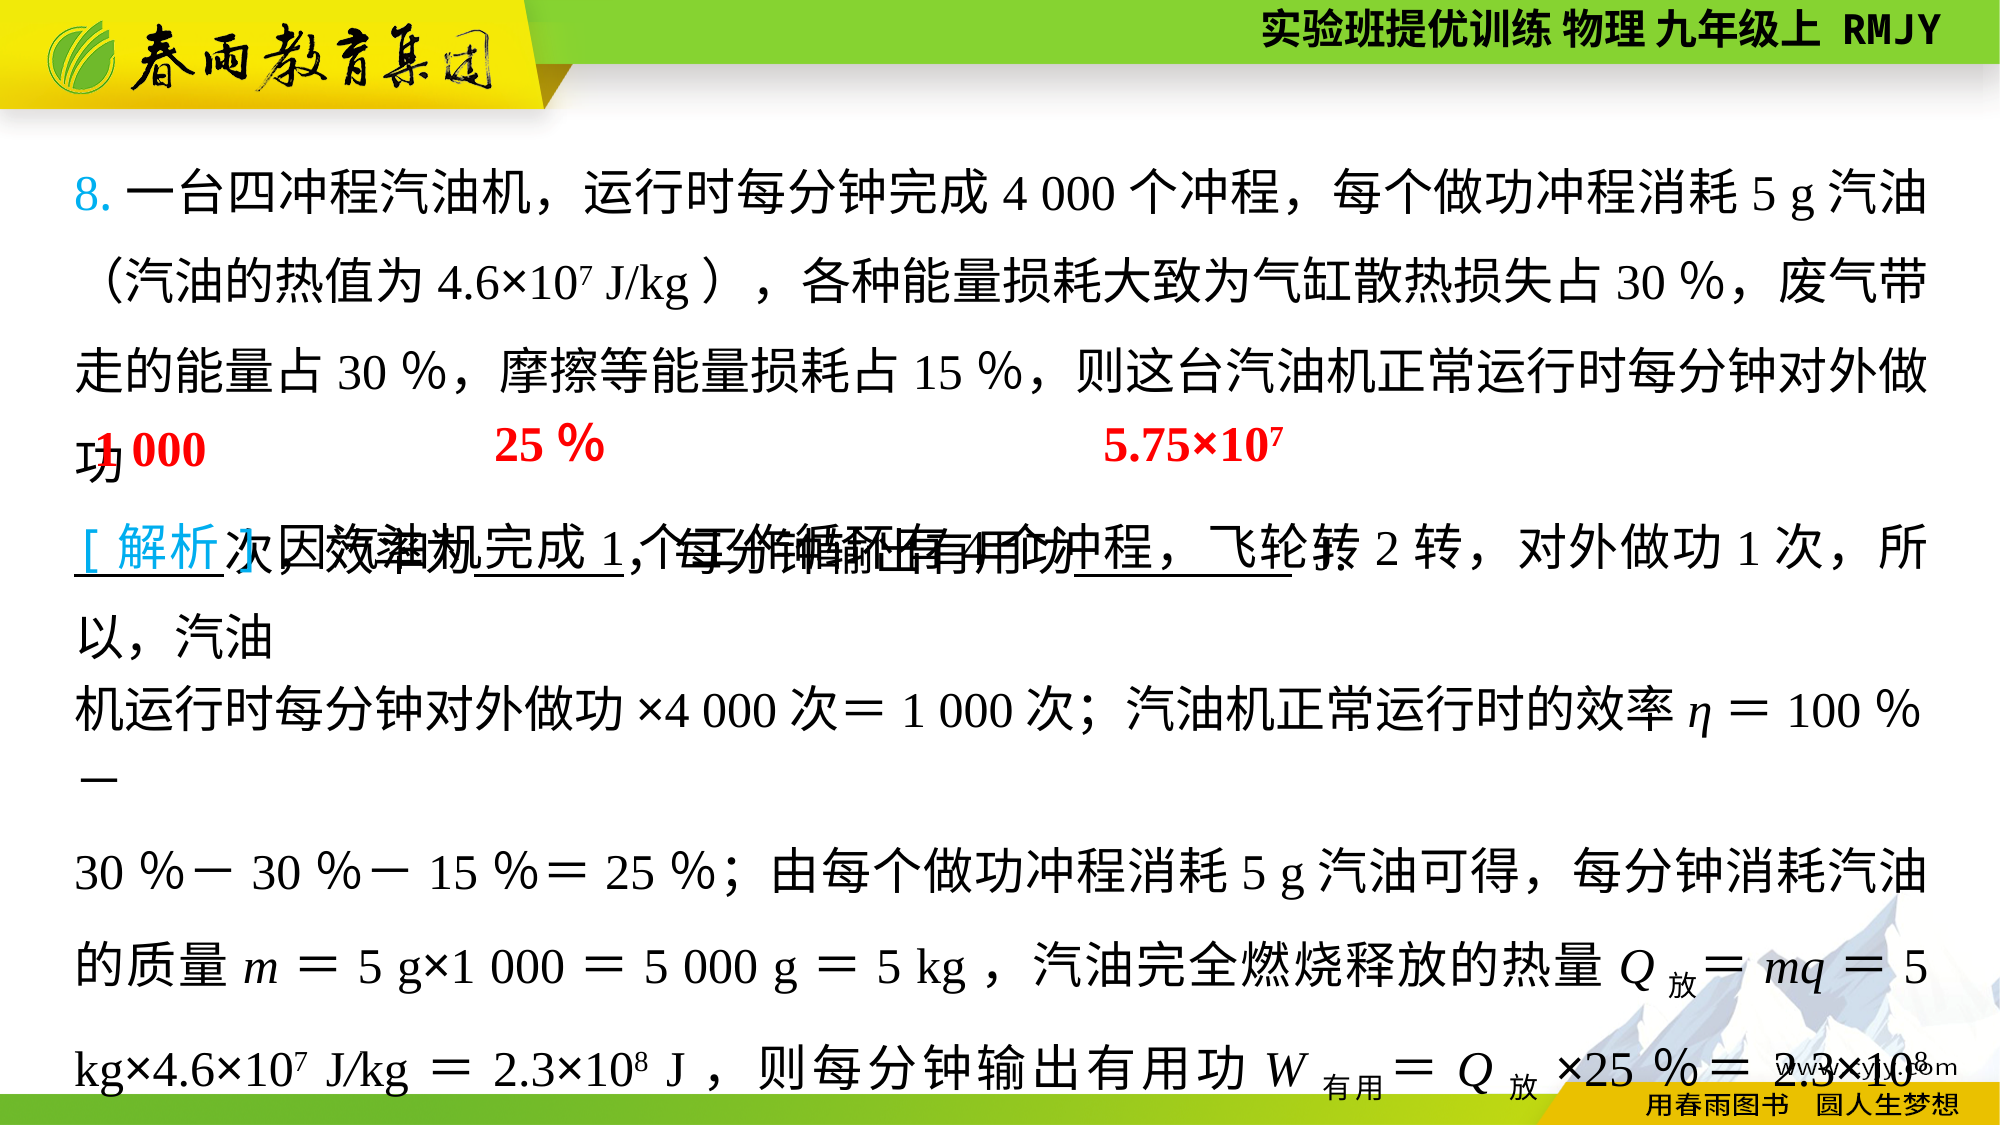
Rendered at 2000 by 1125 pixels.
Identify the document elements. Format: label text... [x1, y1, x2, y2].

text_box 1 000 [79, 408, 222, 484]
text_box 5.75×107 [1088, 403, 1299, 479]
list 8.一台四冲程汽油机，运行时每分钟完成4 000个冲程，每个做功冲程消耗5 g汽油（汽油的热值为4.6×107 J/kg），各种能量损耗大致为气缸散热损失占30％，废气带走的能量占30％，摩擦等能量损耗占15％，则这台汽油机正常运行时每分钟对外做功 次，效率为 ，每分钟输出有用功 J. [59, 122, 1944, 502]
picture [0, 0, 2000, 1125]
text_box 25％ [479, 403, 621, 479]
